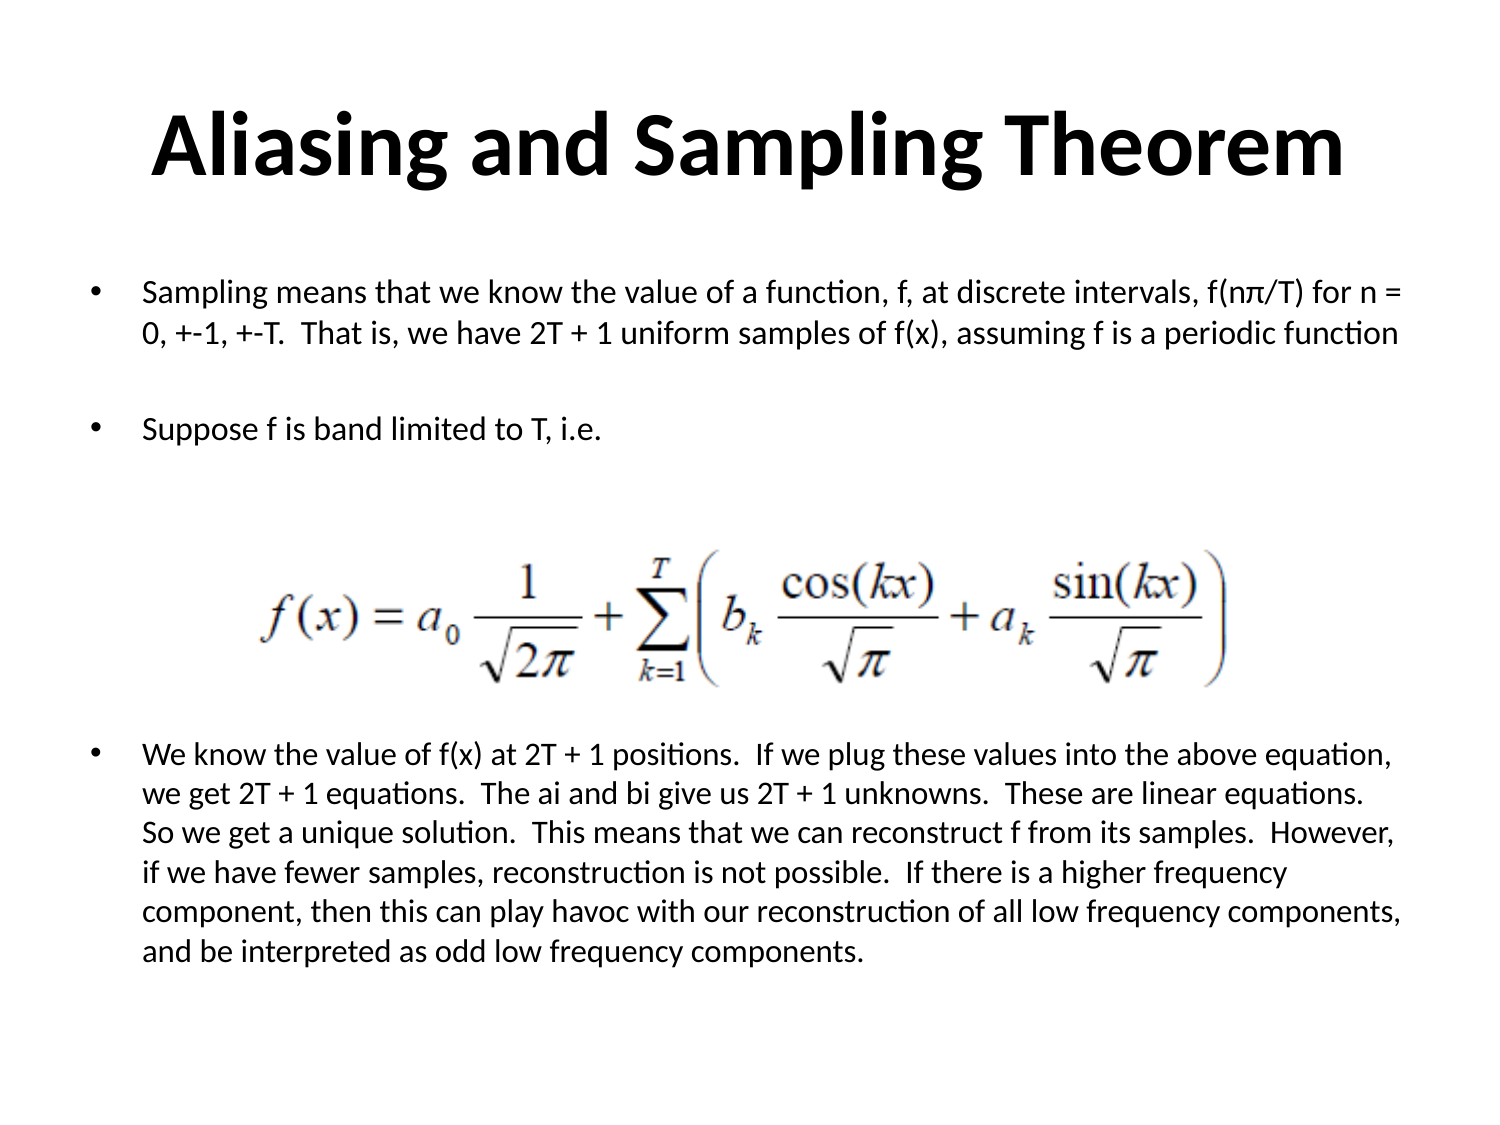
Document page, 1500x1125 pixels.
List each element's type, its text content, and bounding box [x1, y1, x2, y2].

picture [237, 512, 1261, 738]
list Sampling means that we know the value of a function, f, at discrete intervals, f(nπ/T) for n = 0, +-1, +-T. That is, we have 2T + 1 uniform samples of f(x), assuming f is a periodic function Suppose f is band limited to T, i.e. We know the value of f(x) at 2T + 1 positions. If we plug these values into the above equation, we get 2T + 1 equations. The ai and bi give us 2T + 1 unknowns. These are linear equations. So we get a unique solution. This means that we can reconstruct f from its samples. However, if we have fewer samples, reconstruction is not possible. If there is a higher frequency component, then this can play havoc with our reconstruction of all low frequency components, and be interpreted as odd low frequency components. [75, 262, 1425, 1005]
title Aliasing and Sampling Theorem [75, 45, 1425, 233]
